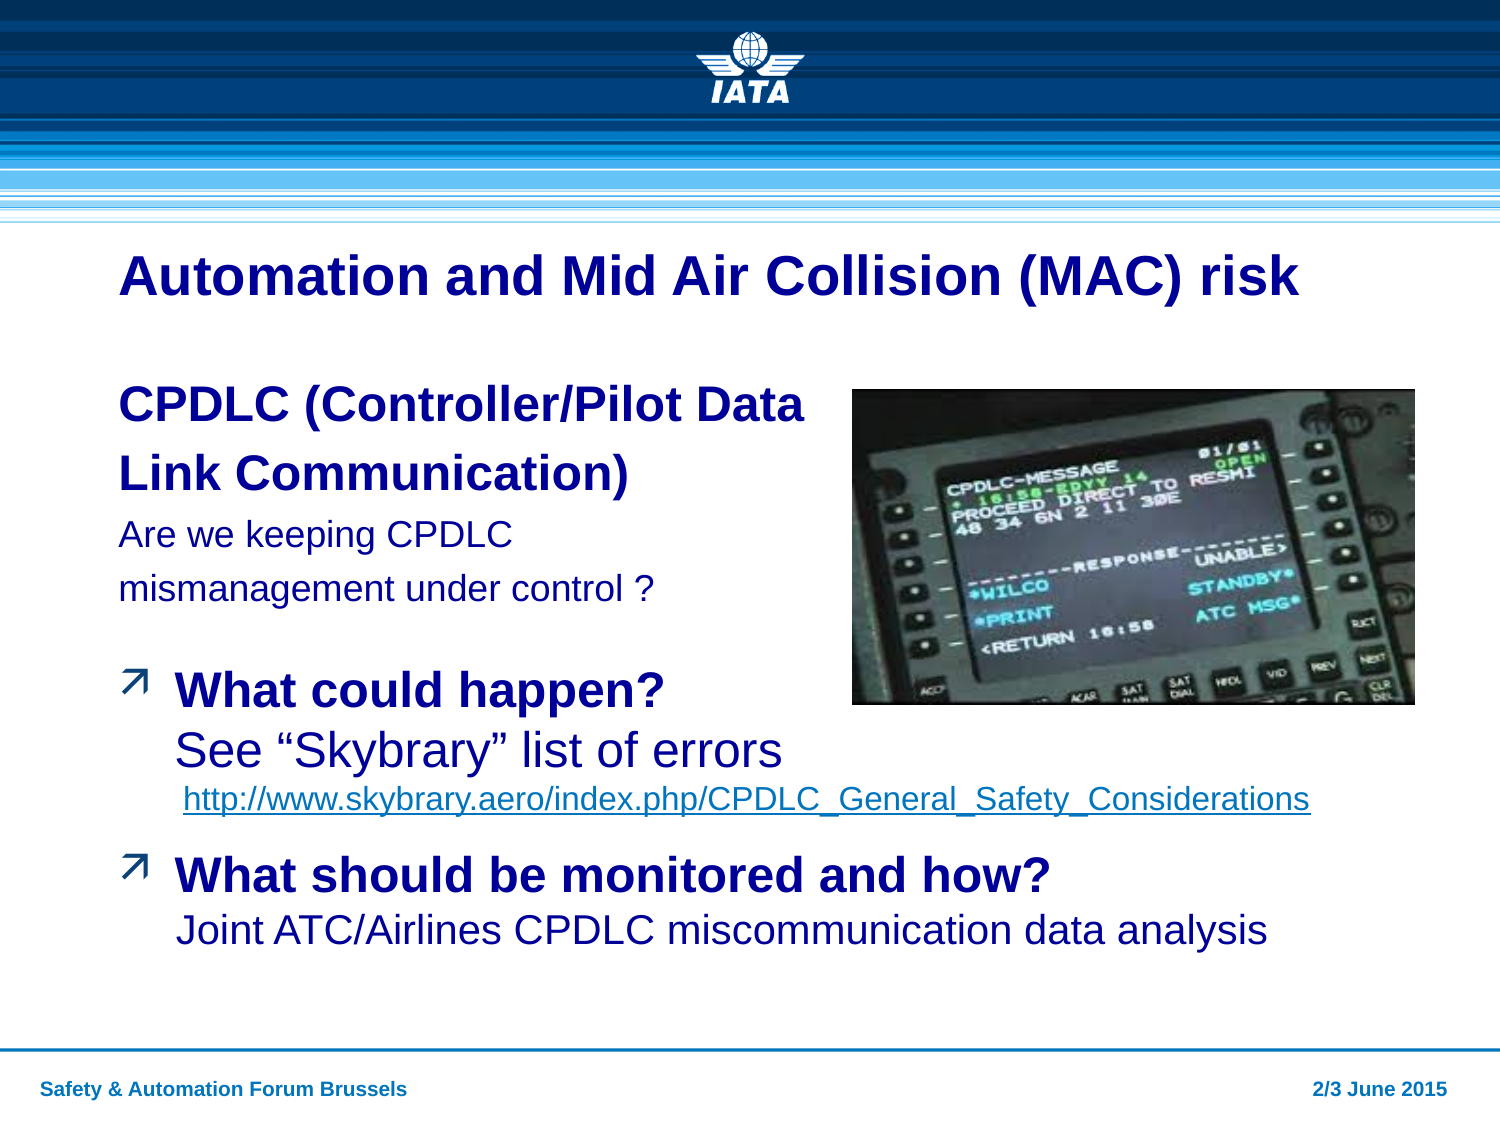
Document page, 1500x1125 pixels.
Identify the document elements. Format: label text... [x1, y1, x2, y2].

picture [852, 389, 1415, 705]
list CPDLC (Controller/Pilot Data Link Communication) Are we keeping CPDLC mismanagement under control ? What could happen? See “Skybrary” list of errors http://www.skybrary.aero/index.php/CPDLC_General_Safety_Considerations What should be monitored and how? Joint ATC/Airlines CPDLC miscommunication data analysis [103, 363, 1354, 1006]
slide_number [962, 1068, 1463, 1106]
title Automation and Mid Air Collision (MAC) risk [103, 231, 1398, 338]
footer Safety & Automation Forum Brussels [24, 1068, 538, 1106]
picture [0, 0, 1500, 139]
picture [0, 161, 1500, 223]
